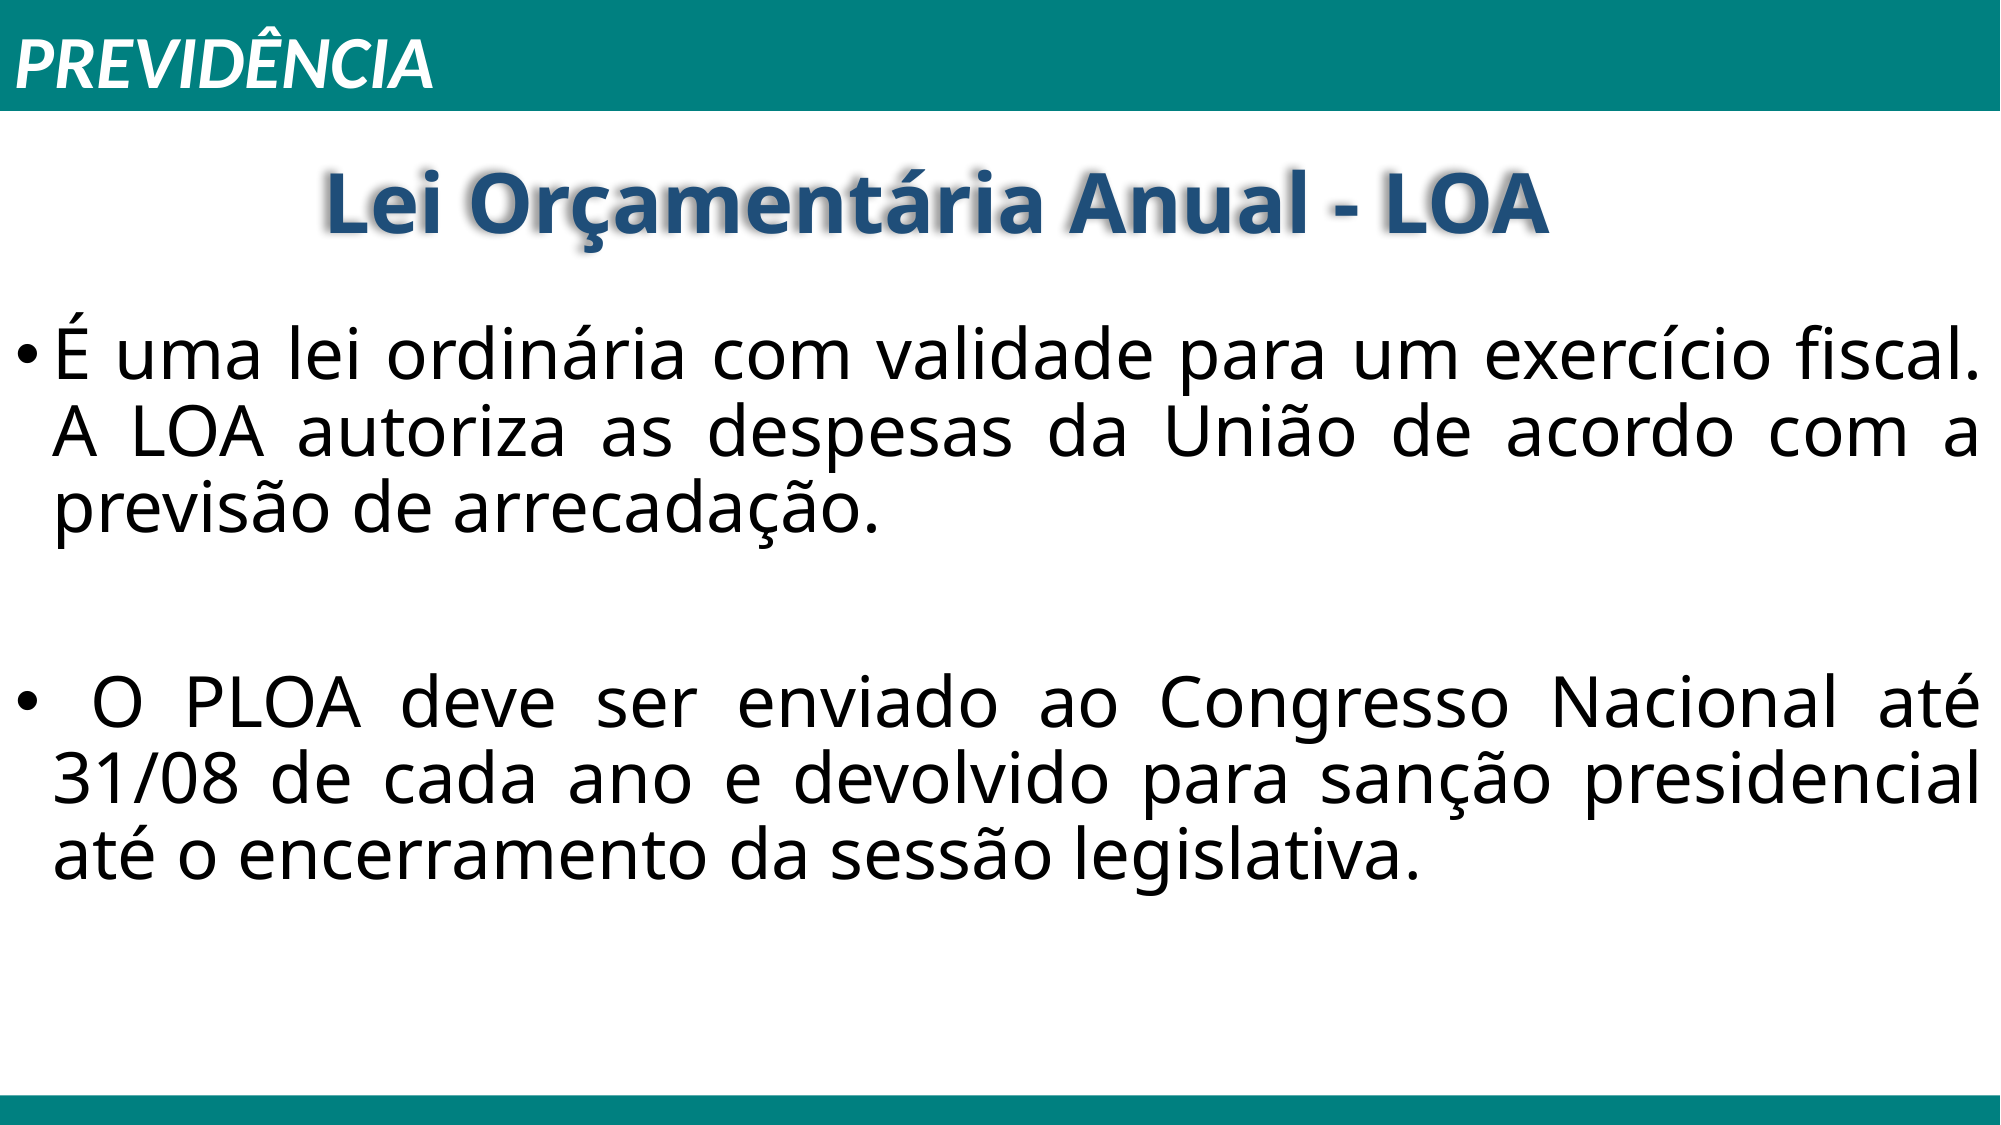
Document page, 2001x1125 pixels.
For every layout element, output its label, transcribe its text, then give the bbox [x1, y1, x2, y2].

list É uma lei ordinária com validade para um exercício fiscal. A LOA autoriza as despesas da União de acordo com a previsão de arrecadação. O PLOA deve ser enviado ao Congresso Nacional até 31/08 de cada ano e devolvido para sanção presidencial até o encerramento da sessão legislativa. [0, 311, 2000, 1125]
text_box PREVIDÊNCIA [0, 0, 2000, 111]
text_box Lei Orçamentária Anual - LOA [303, 100, 1571, 300]
